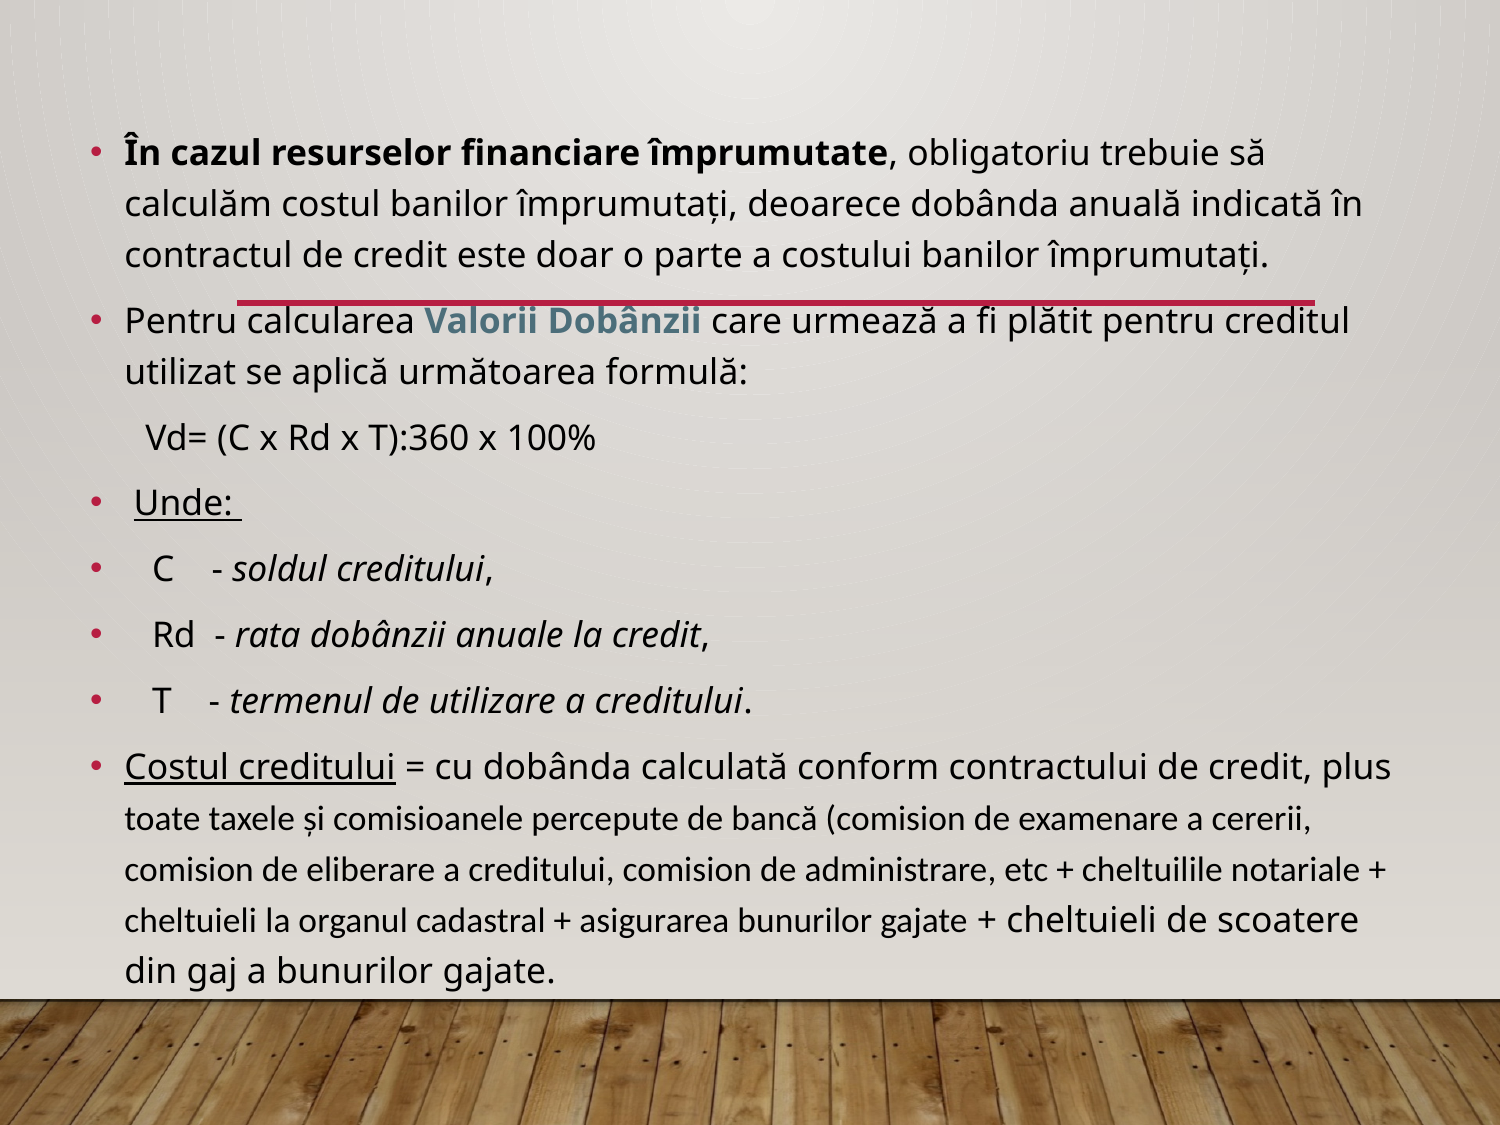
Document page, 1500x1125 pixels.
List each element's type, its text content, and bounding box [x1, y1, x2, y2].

picture [0, 999, 1500, 1125]
list În cazul resurselor financiare împrumutate, obligatoriu trebuie să calculăm costul banilor împrumutați, deoarece dobânda anuală indicată în contractul de credit este doar o parte a costului banilor împrumutați. Pentru calcularea Valorii Dobânzii care urmează a fi plătit pentru creditul utilizat se aplică următoarea formulă: Vd= (C x Rd x T):360 x 100% Unde: C - soldul creditului, Rd - rata dobânzii anuale la credit, T - termenul de utilizare a creditului. Costul creditului = cu dobânda calculată conform contractului de credit, plus toate taxele și comisioanele percepute de bancă (comision de examenare a cererii, comision de eliberare a creditului, comision de administrare, etc + cheltuilile notariale + cheltuieli la organul cadastral + asigurarea bunurilor gajate + cheltuieli de scoatere din gaj a bunurilor gajate. [75, 113, 1425, 1005]
